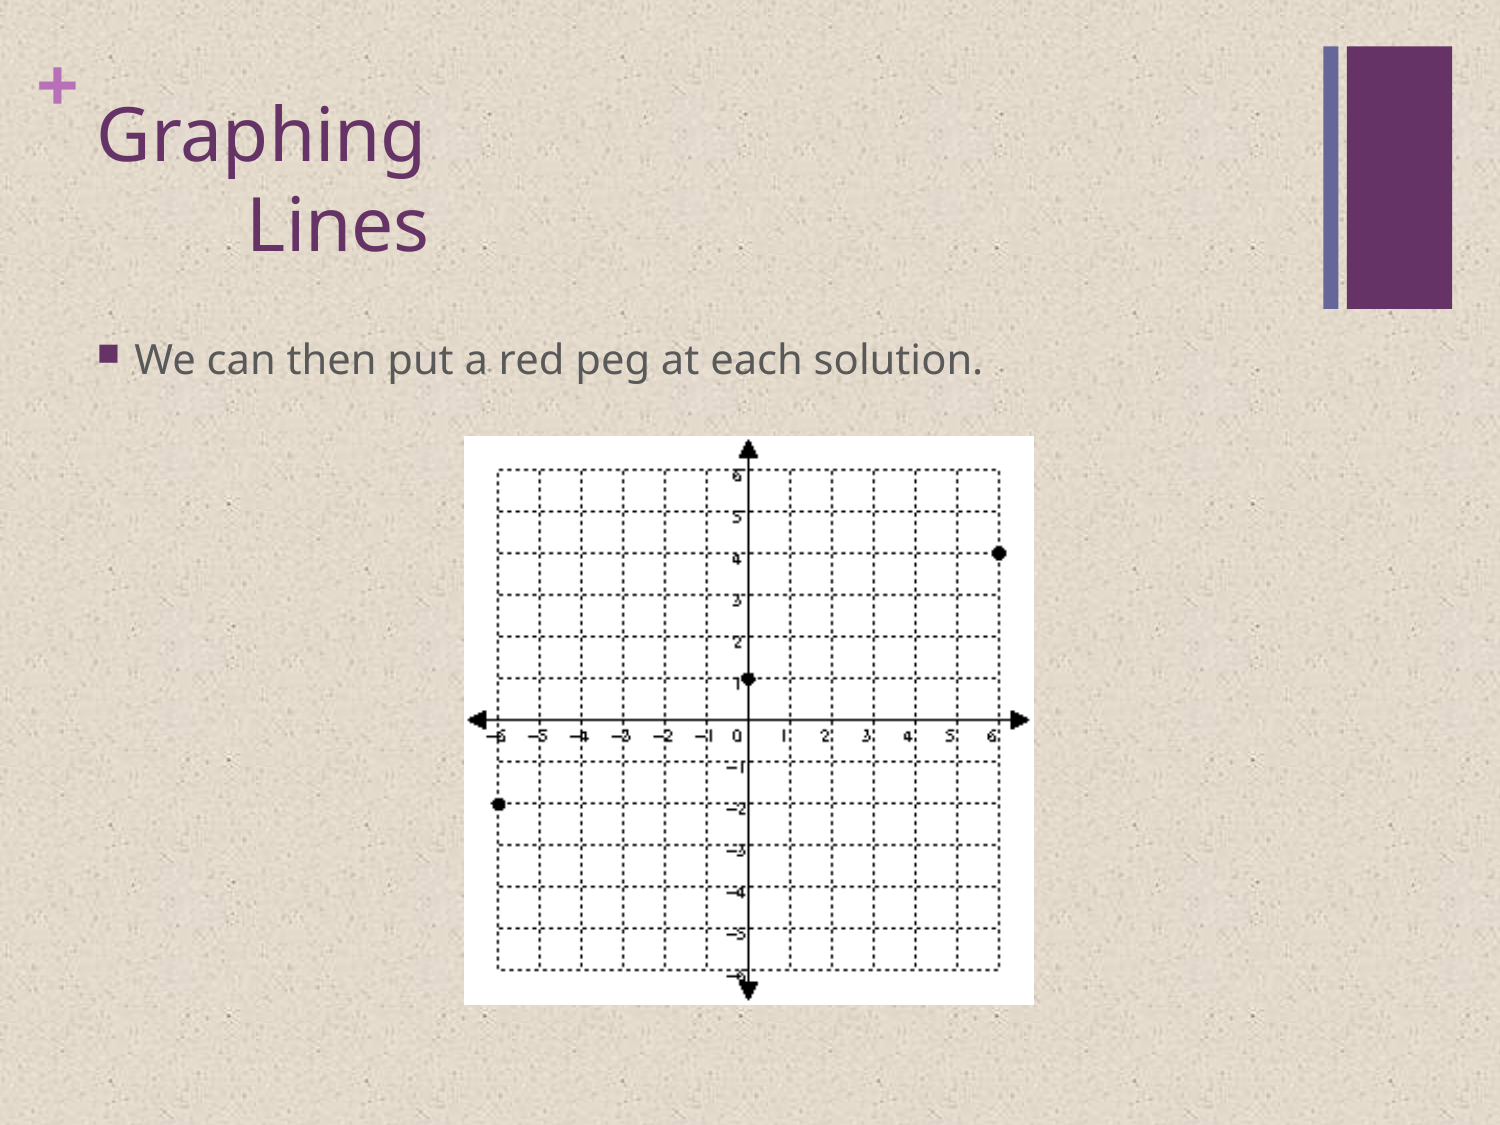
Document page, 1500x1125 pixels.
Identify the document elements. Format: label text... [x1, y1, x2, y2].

title Graphing Lines [81, 79, 1322, 263]
picture [0, 0, 1500, 1125]
list We can then put a red peg at each solution. [81, 324, 1322, 1005]
